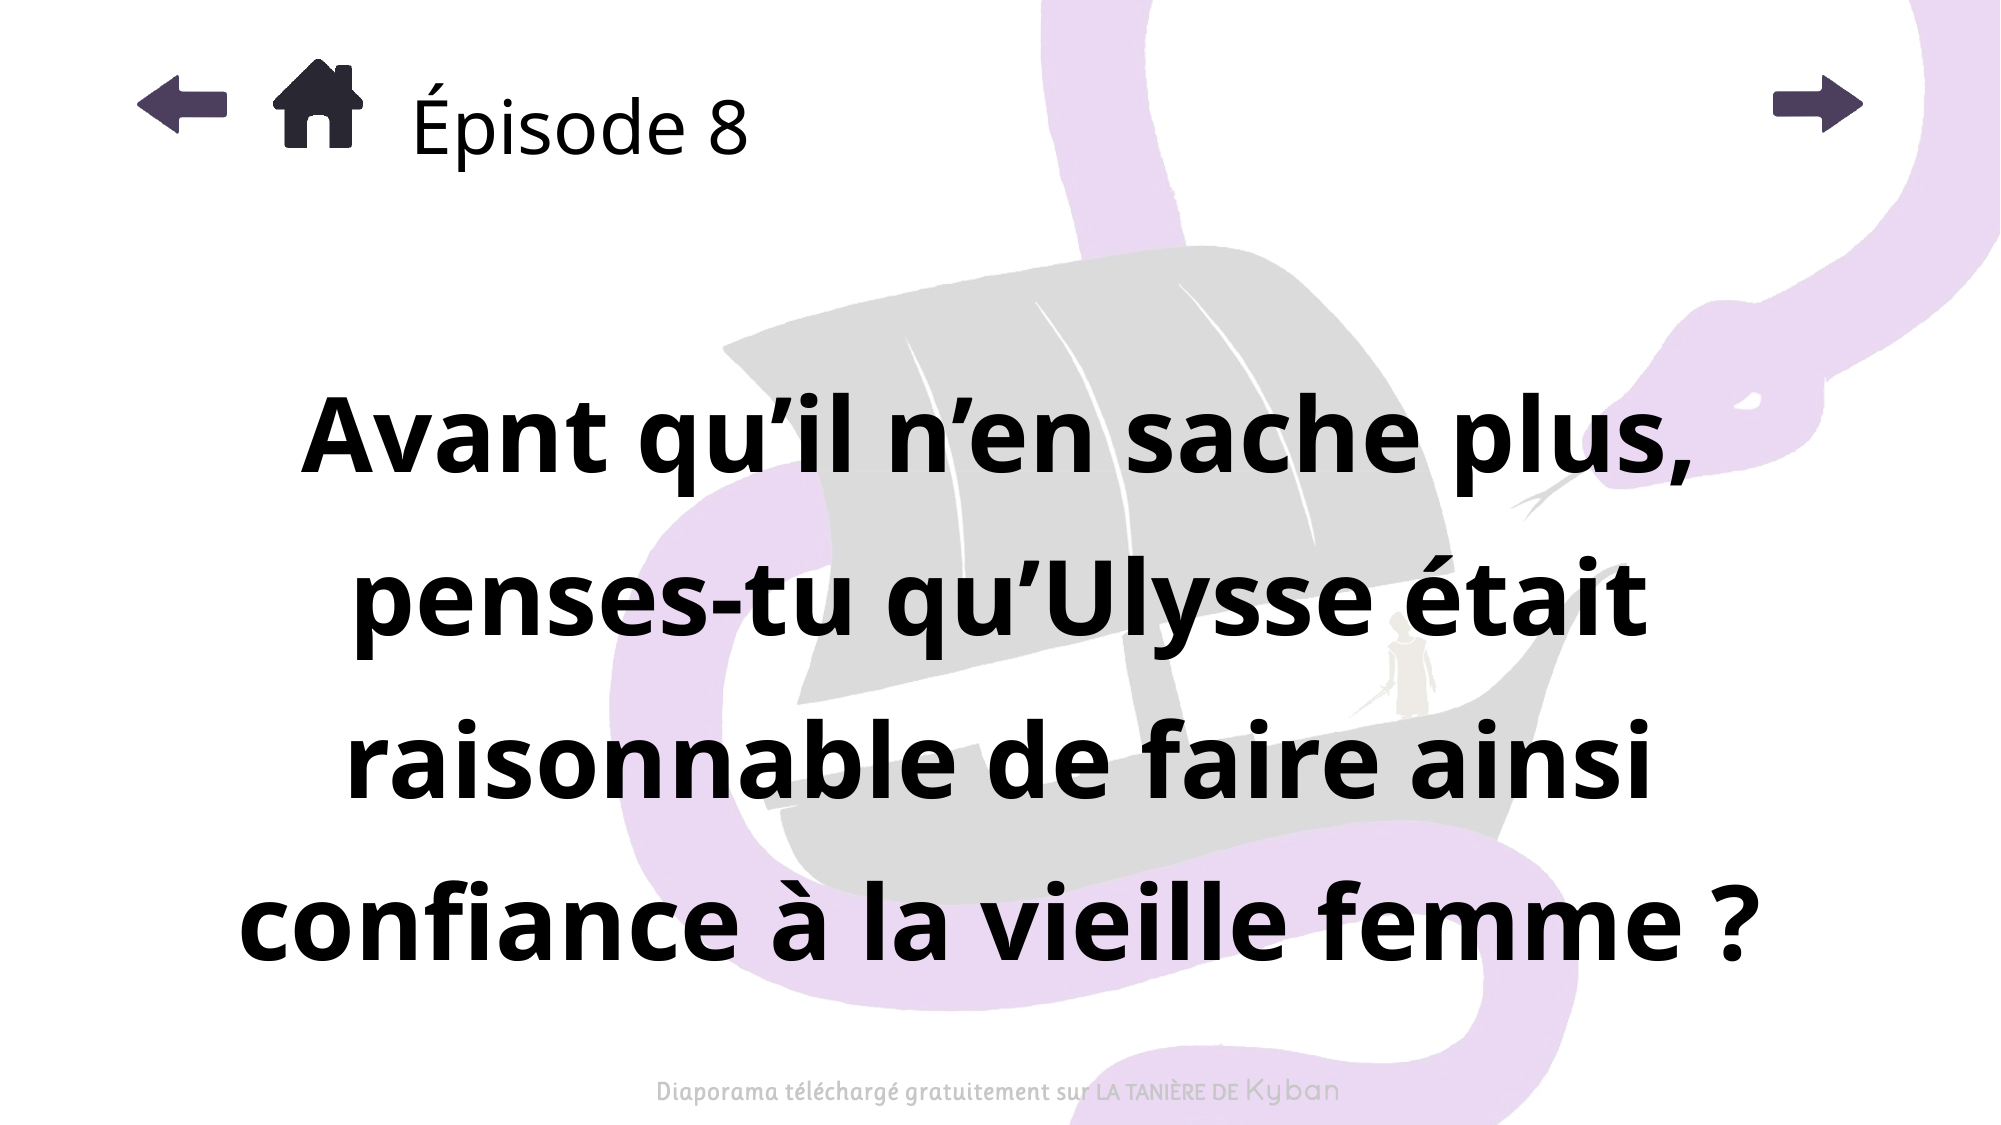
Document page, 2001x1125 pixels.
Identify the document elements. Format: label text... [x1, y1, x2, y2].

title Épisode 8 [395, 59, 1863, 202]
list Avant qu’il n’en sache plus, penses-tu qu’Ulysse était raisonnable de faire ainsi confiance à la vieille femme ? [137, 299, 1863, 1014]
picture [0, 0, 2001, 1125]
